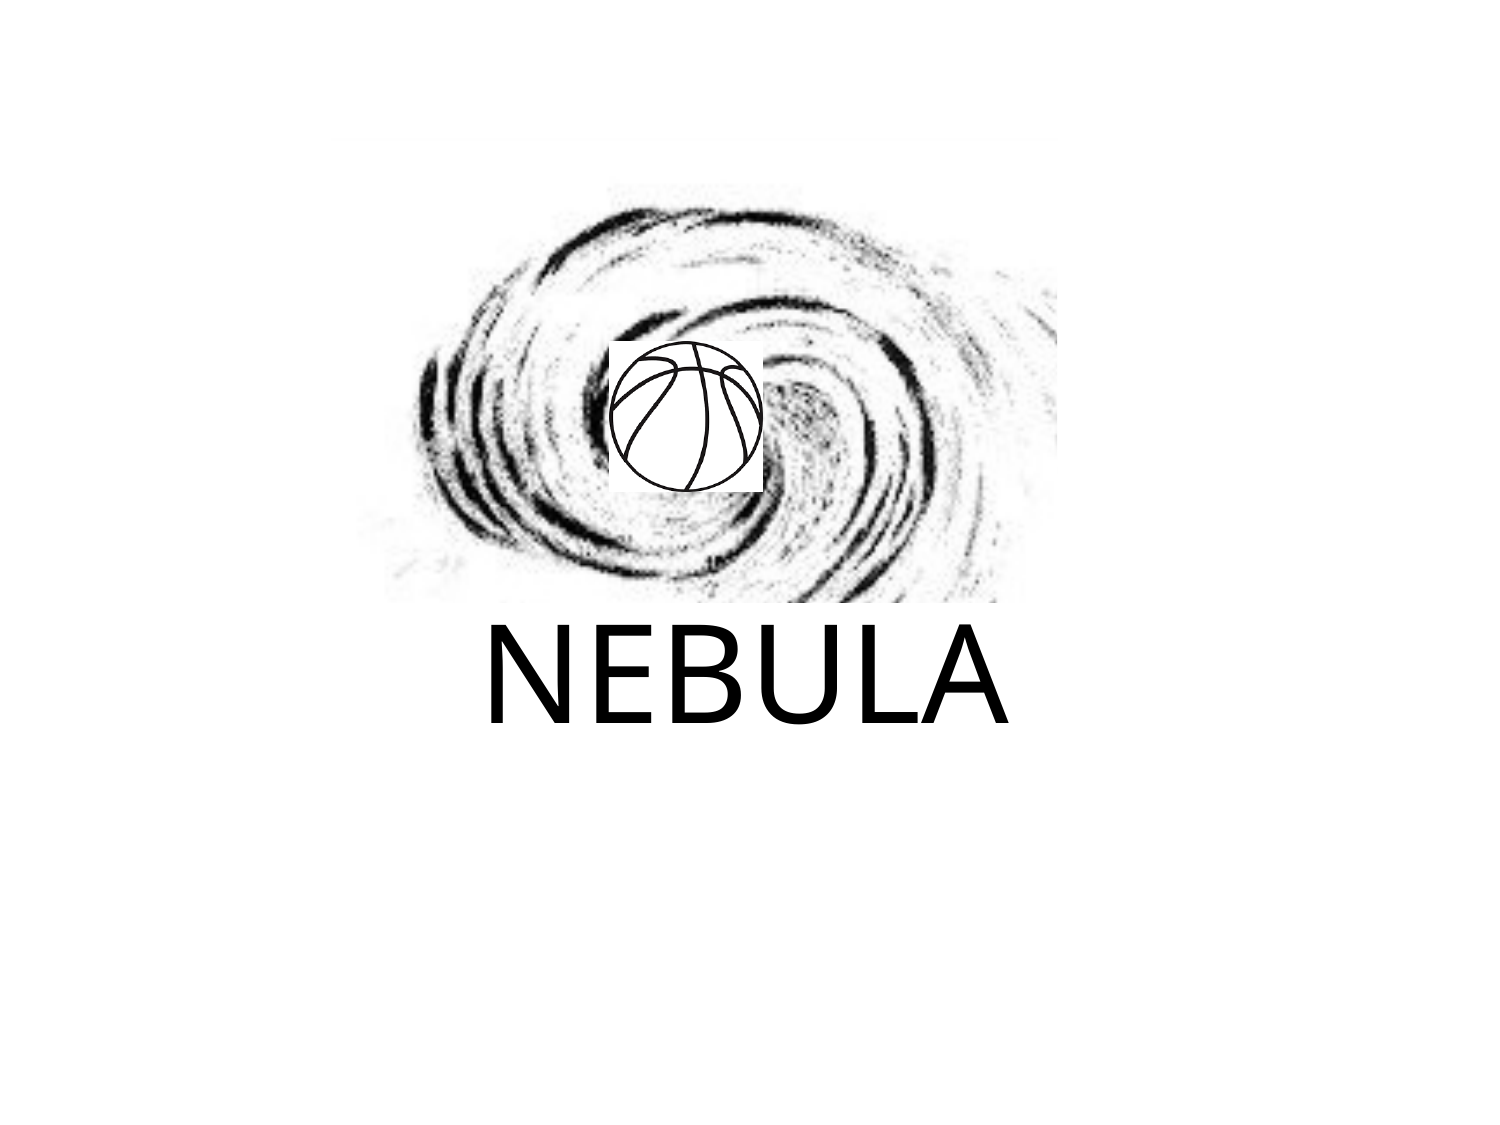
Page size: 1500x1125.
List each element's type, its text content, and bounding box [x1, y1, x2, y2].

subtitle NEBULA [219, 578, 1270, 747]
picture [330, 137, 1058, 604]
